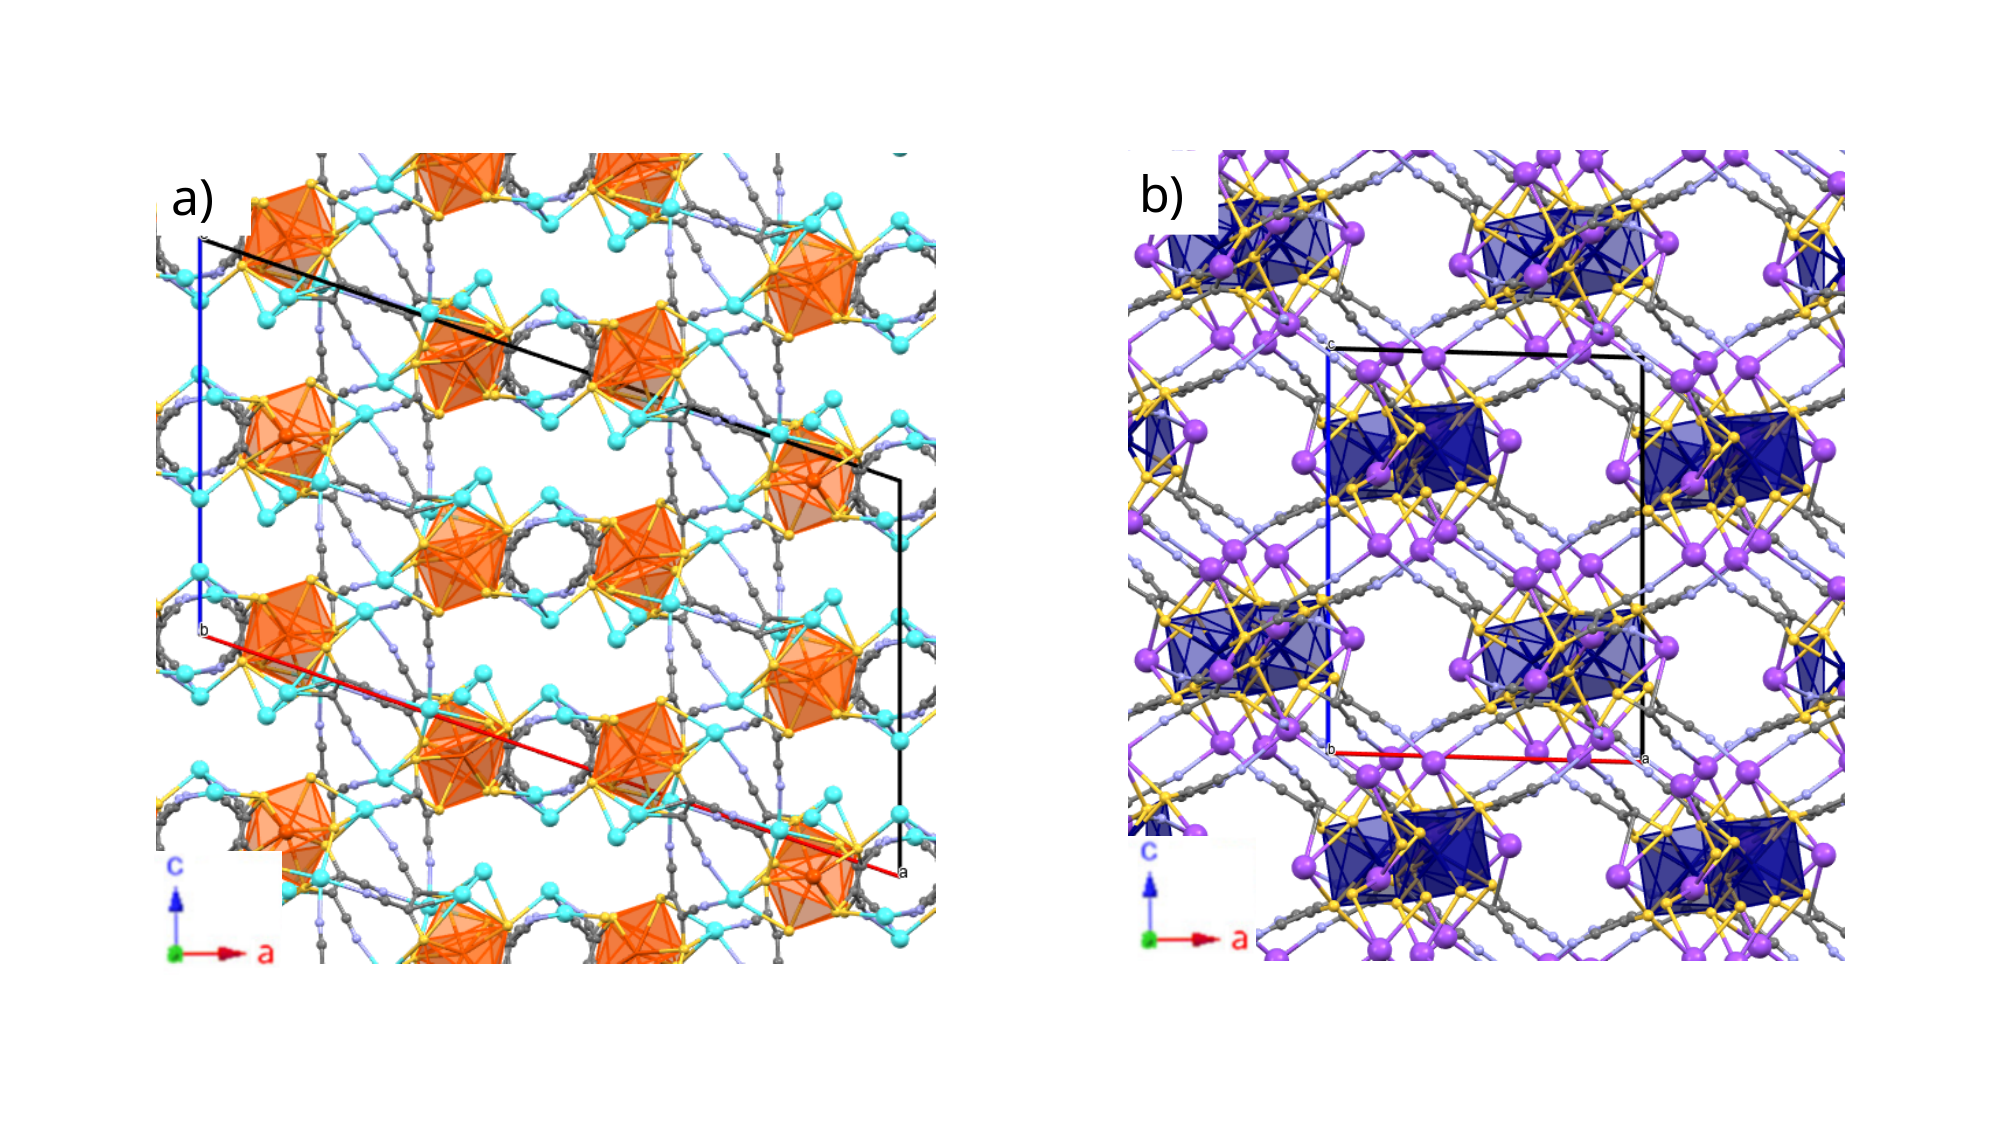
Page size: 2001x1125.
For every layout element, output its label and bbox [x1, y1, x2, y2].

text_box [154, 149, 1846, 976]
